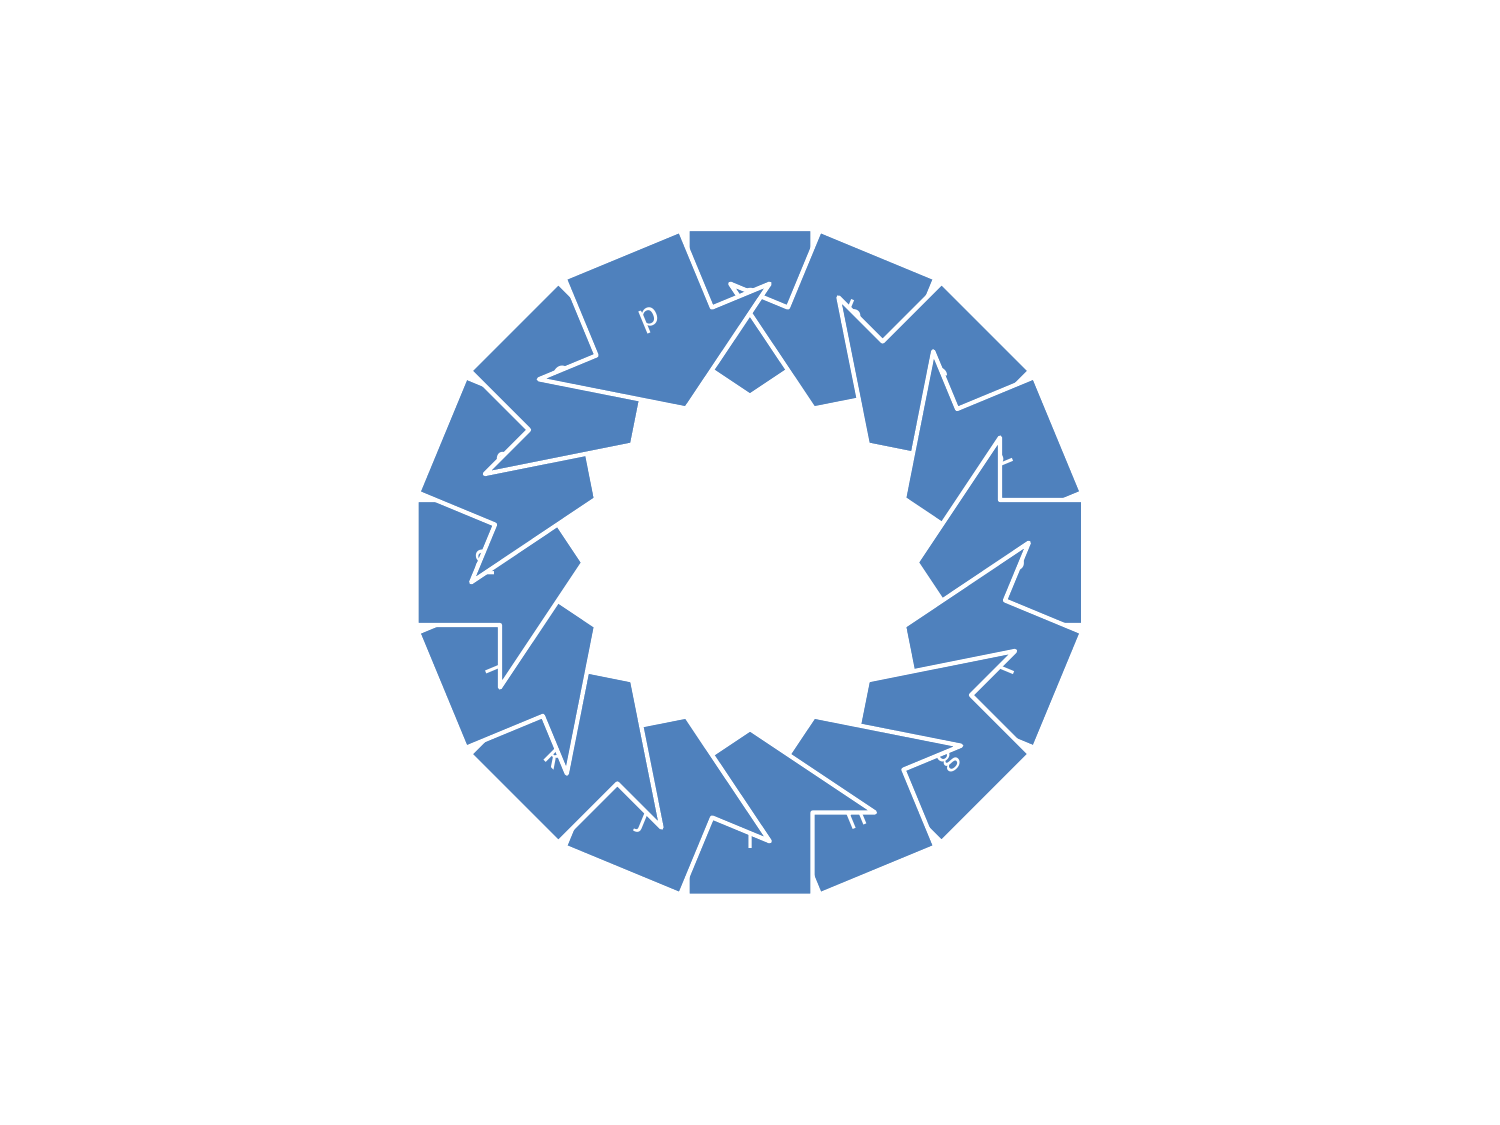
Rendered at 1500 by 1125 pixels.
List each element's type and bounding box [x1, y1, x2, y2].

text_box [249, 228, 1251, 897]
